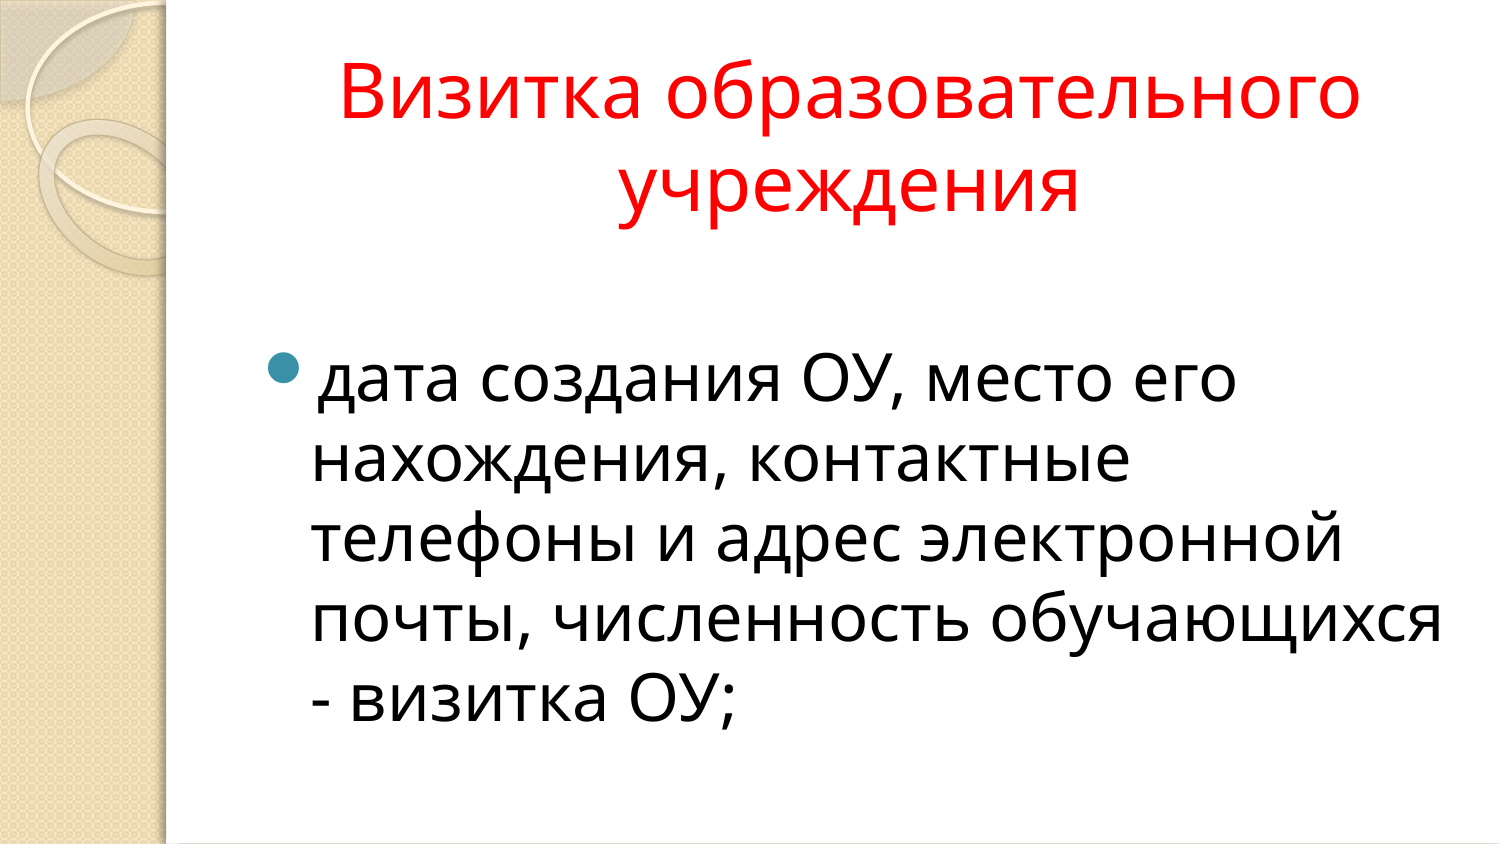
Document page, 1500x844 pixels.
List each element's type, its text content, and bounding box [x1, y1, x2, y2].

list дата создания ОУ, место его нахождения, контактные телефоны и адрес электронной почты, численность обучающихся - визитка ОУ; [235, 234, 1466, 769]
title Визитка образовательного учреждения [235, 33, 1466, 234]
